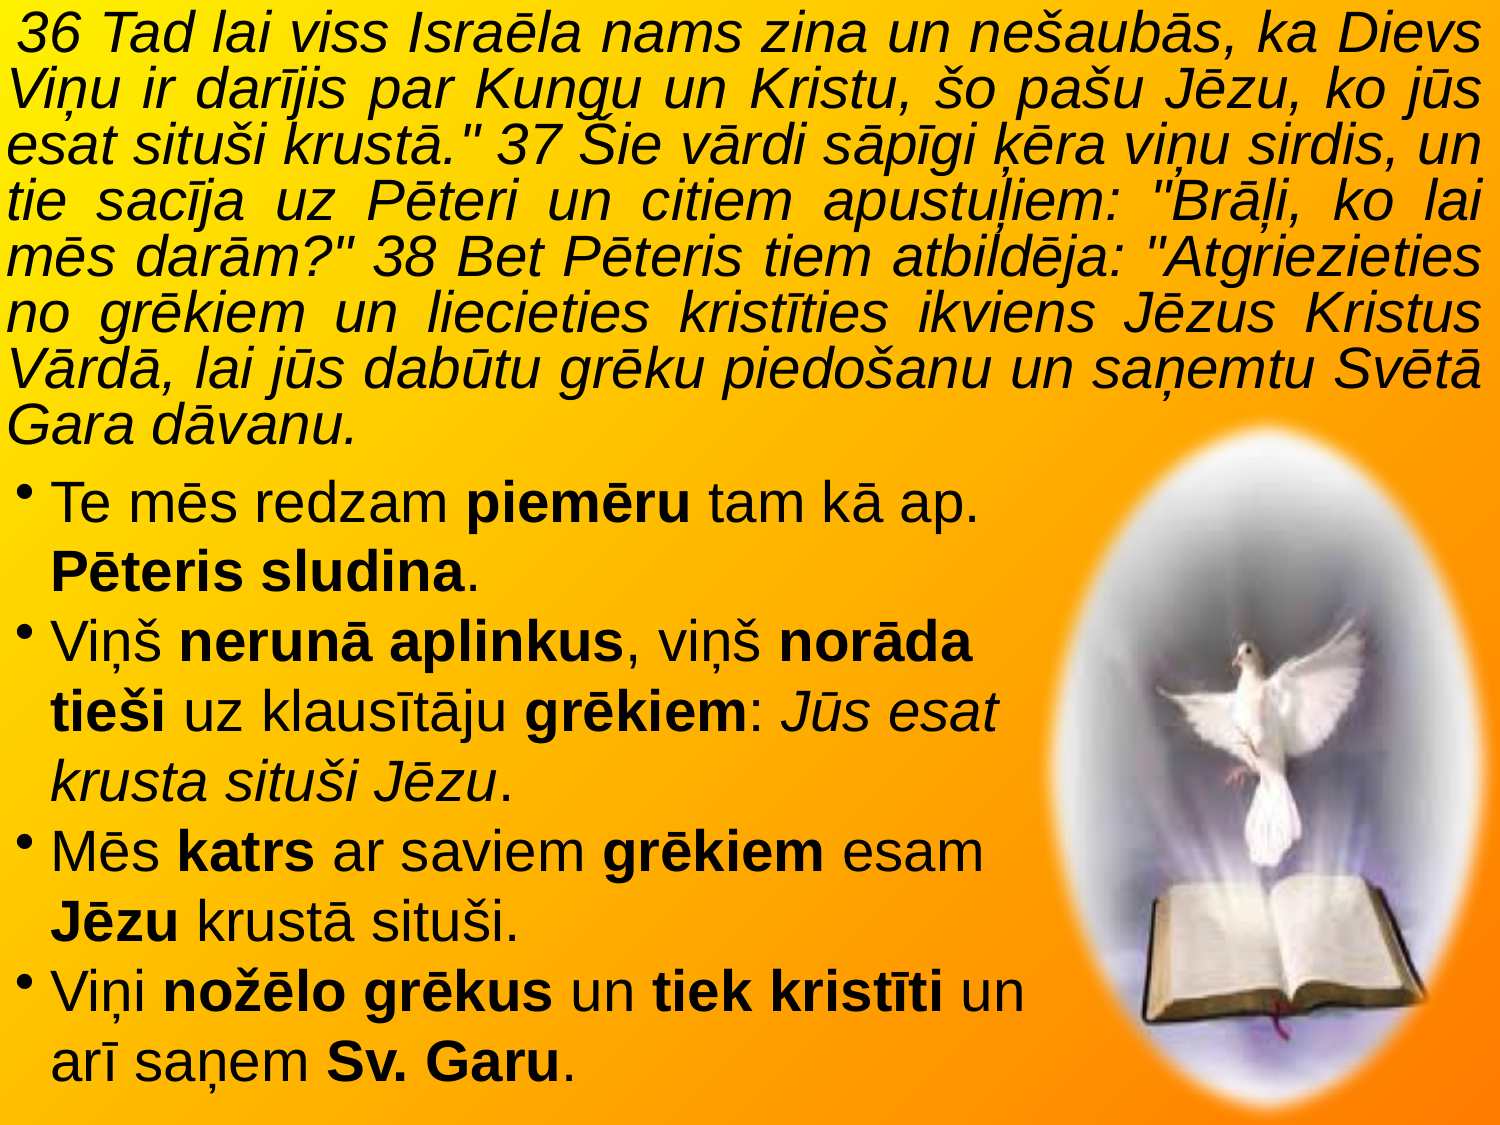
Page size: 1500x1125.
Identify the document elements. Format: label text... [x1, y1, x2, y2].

text_box Te mēs redzam piemēru tam kā ap. Pēteris sludina. Viņš nerunā aplinkus, viņš norāda tieši uz klausītāju grēkiem: Jūs esat krusta situši Jēzu. Mēs katrs ar saviem grēkiem esam Jēzu krustā situši. Viņi nožēlo grēkus un tiek kristīti un arī saņem Sv. Garu. [0, 456, 1028, 1101]
list 36 Tad lai viss Israēla nams zina un nešaubās, ka Dievs Viņu ir darījis par Kungu un Kristu, šo pašu Jēzu, ko jūs esat situši krustā." 37 Šie vārdi sāpīgi ķēra viņu sirdis, un tie sacīja uz Pēteri un citiem apustuļiem: "Brāļi, ko lai mēs darām?" 38 Bet Pēteris tiem atbildēja: "Atgriezieties no grēkiem un liecieties kristīties ikviens Jēzus Kristus Vārdā, lai jūs dabūtu grēku piedošanu un saņemtu Svētā Gara dāvanu. [0, 0, 1500, 198]
picture [1033, 408, 1500, 1125]
